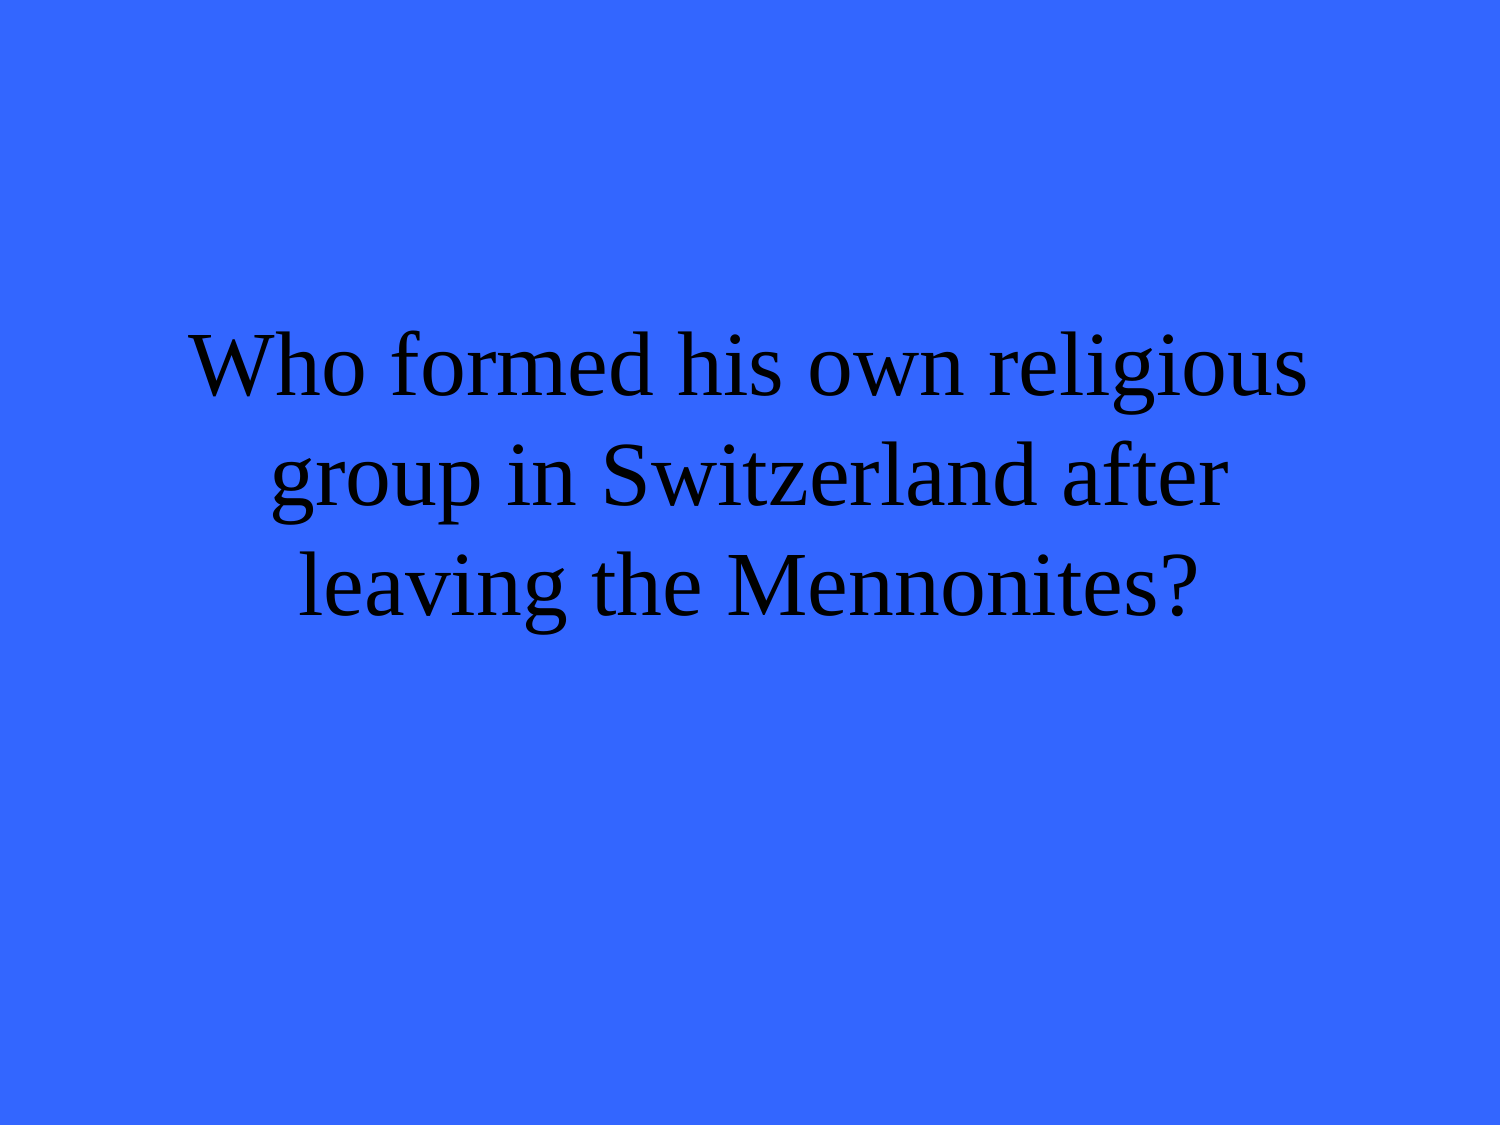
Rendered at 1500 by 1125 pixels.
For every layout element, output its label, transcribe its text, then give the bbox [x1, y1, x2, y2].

title Who formed his own religious group in Switzerland after leaving the Mennonites? [112, 375, 1388, 563]
